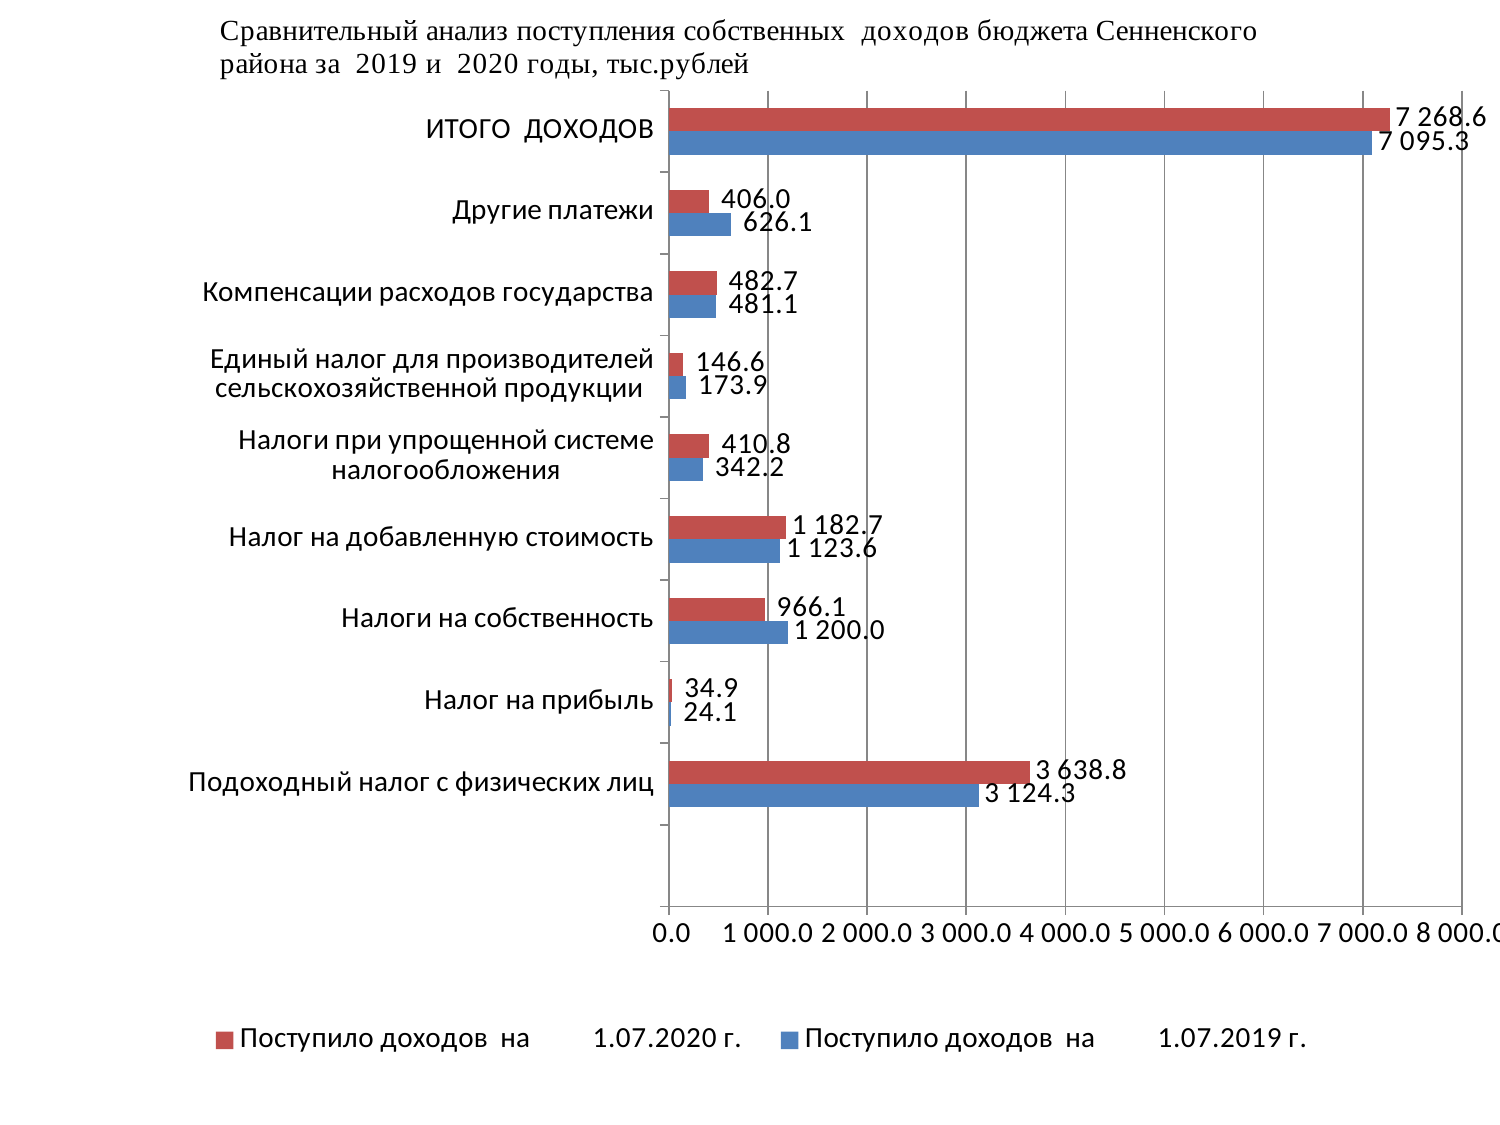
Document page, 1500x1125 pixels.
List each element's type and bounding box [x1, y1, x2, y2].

chart [29, 0, 1500, 1062]
